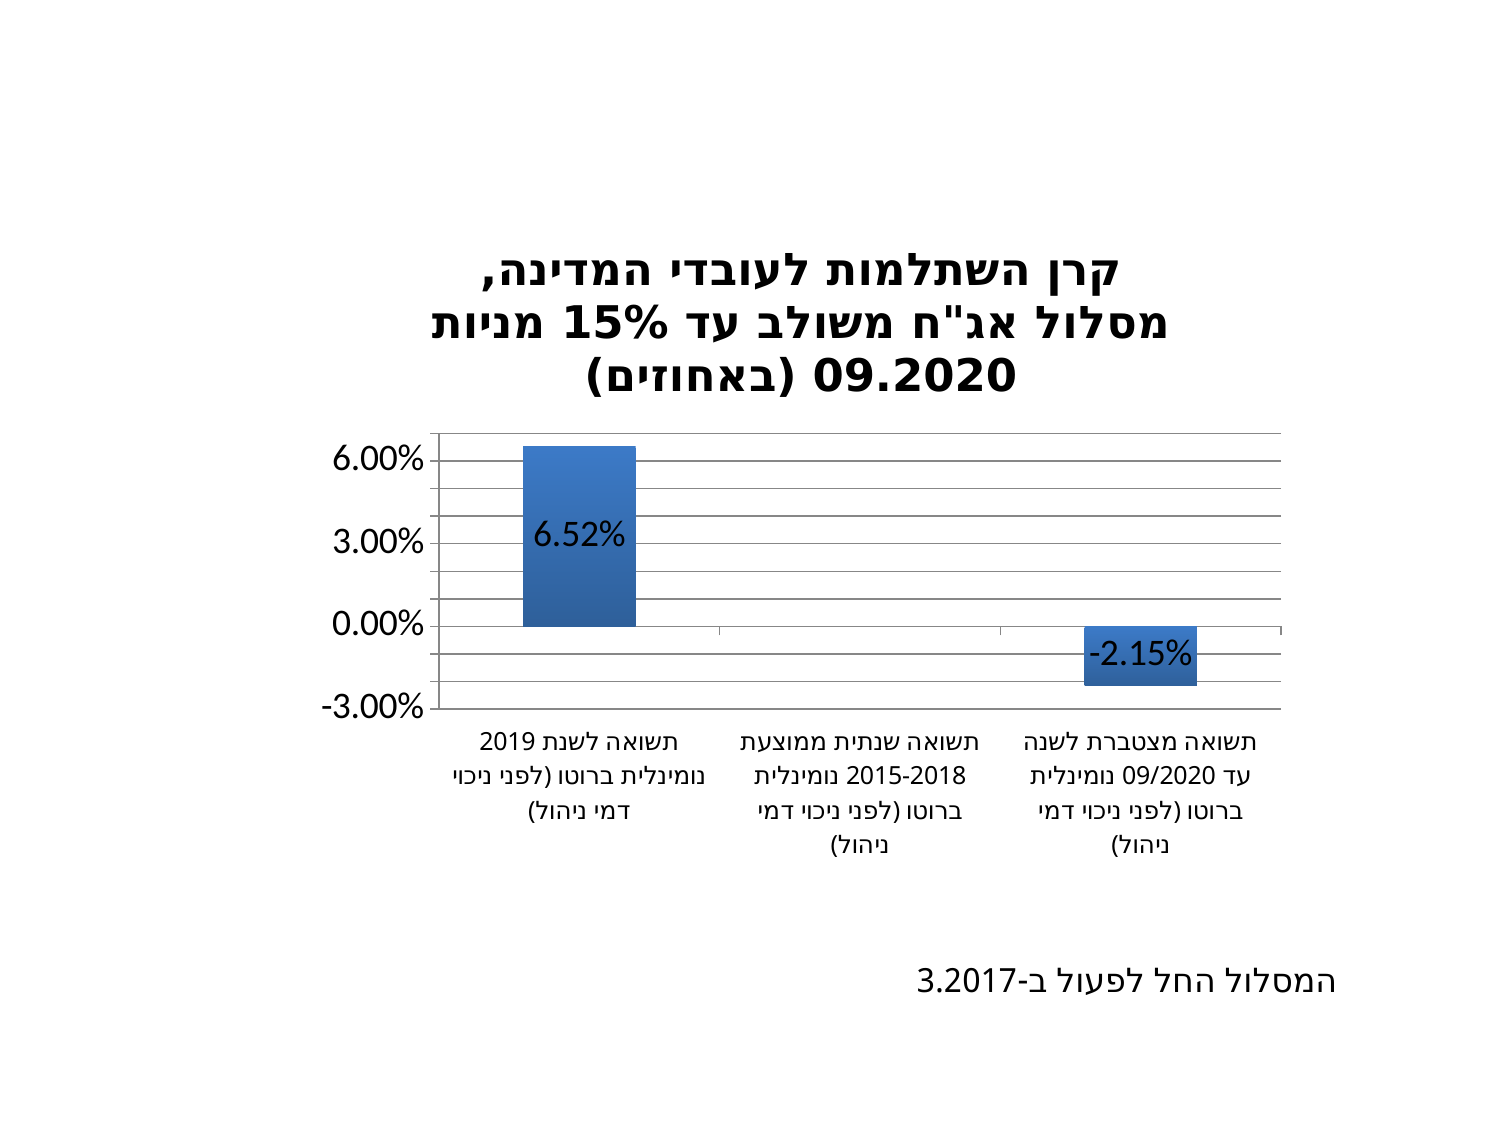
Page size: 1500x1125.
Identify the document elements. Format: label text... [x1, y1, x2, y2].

chart [300, 207, 1302, 875]
text_box המסלול החל לפעול ב-3.2017 [844, 952, 1353, 1007]
